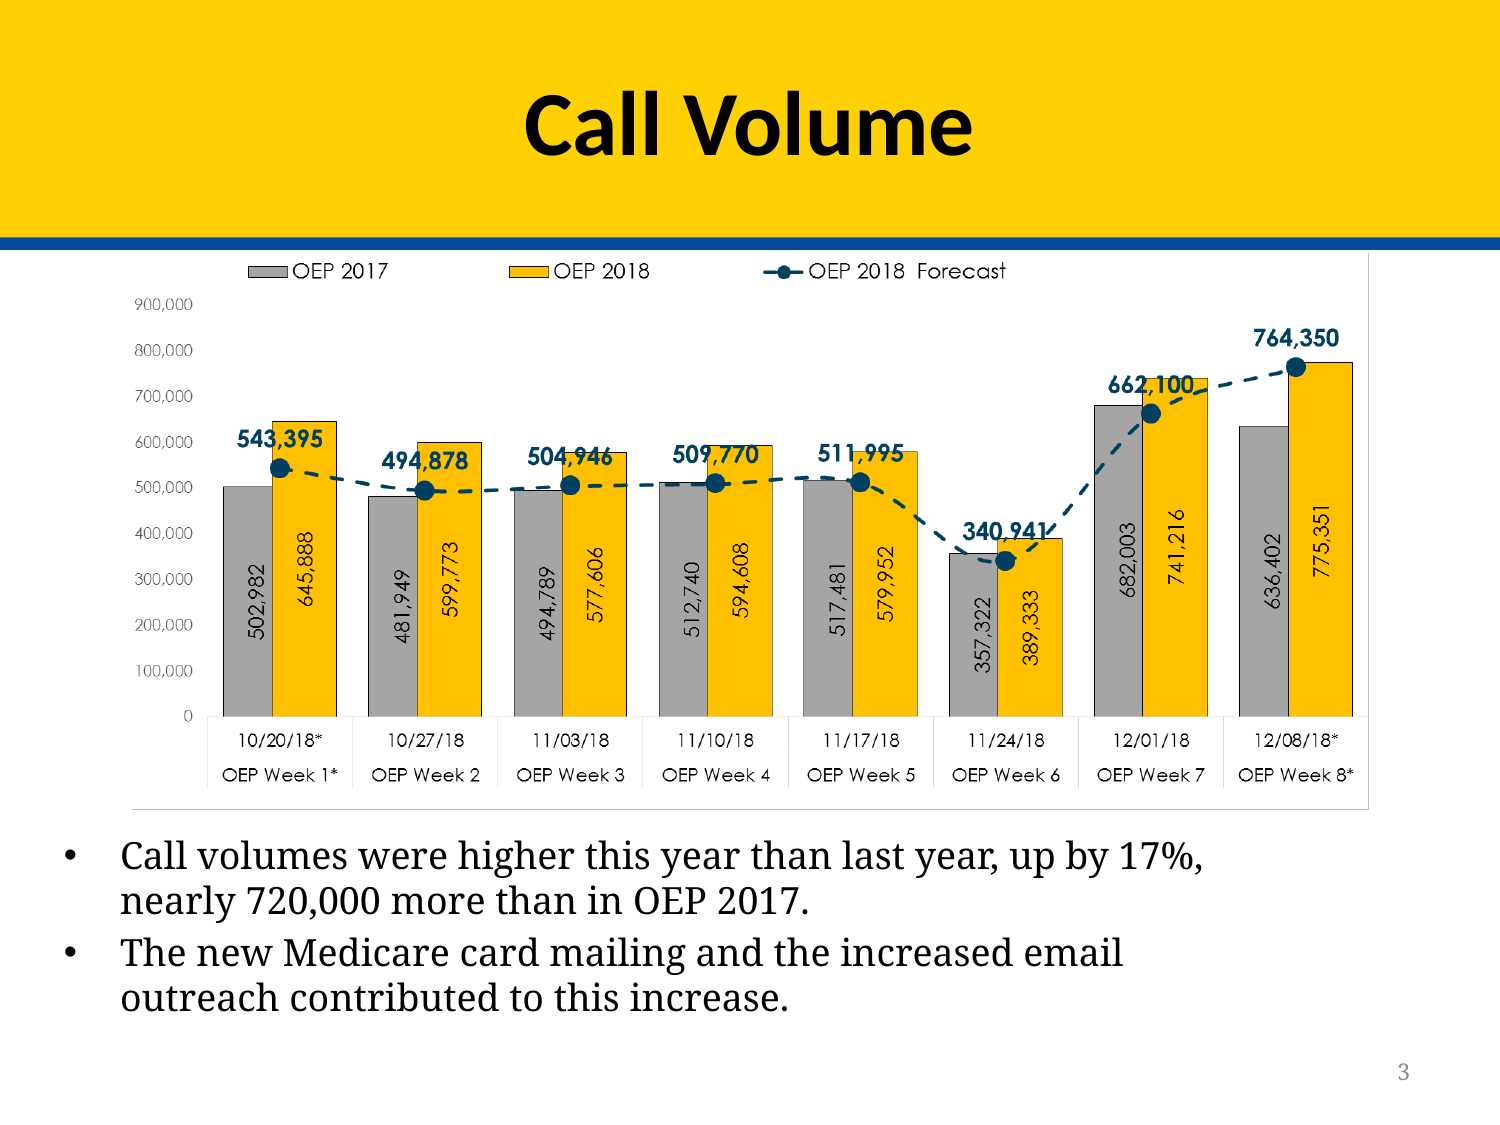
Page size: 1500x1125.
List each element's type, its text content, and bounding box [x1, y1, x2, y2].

title Call Volume [0, 0, 1500, 238]
text_box Call volumes were higher this year than last year, up by 17%, nearly 720,000 more than in OEP 2017. The new Medicare card mailing and the increased email outreach contributed to this increase. [48, 824, 1299, 1125]
slide_number 3 [1074, 1042, 1425, 1103]
picture [131, 253, 1369, 810]
